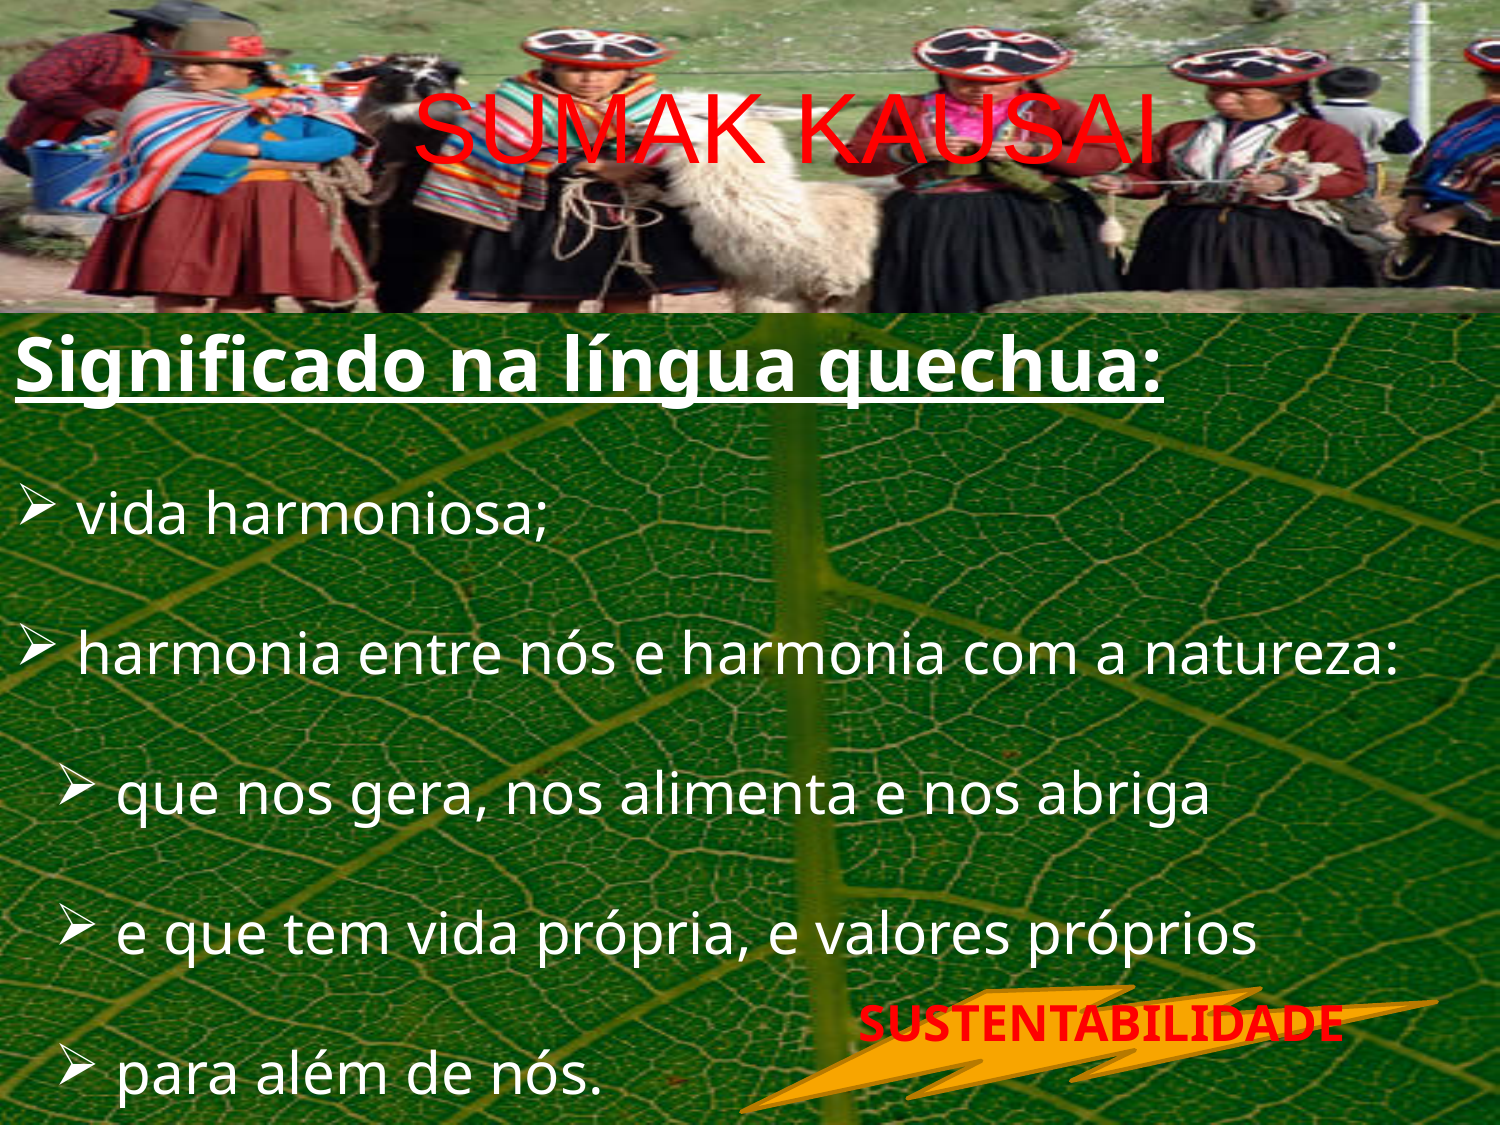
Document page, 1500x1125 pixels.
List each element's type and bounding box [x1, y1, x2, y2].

picture [0, 0, 1500, 313]
list [0, 320, 1500, 1125]
